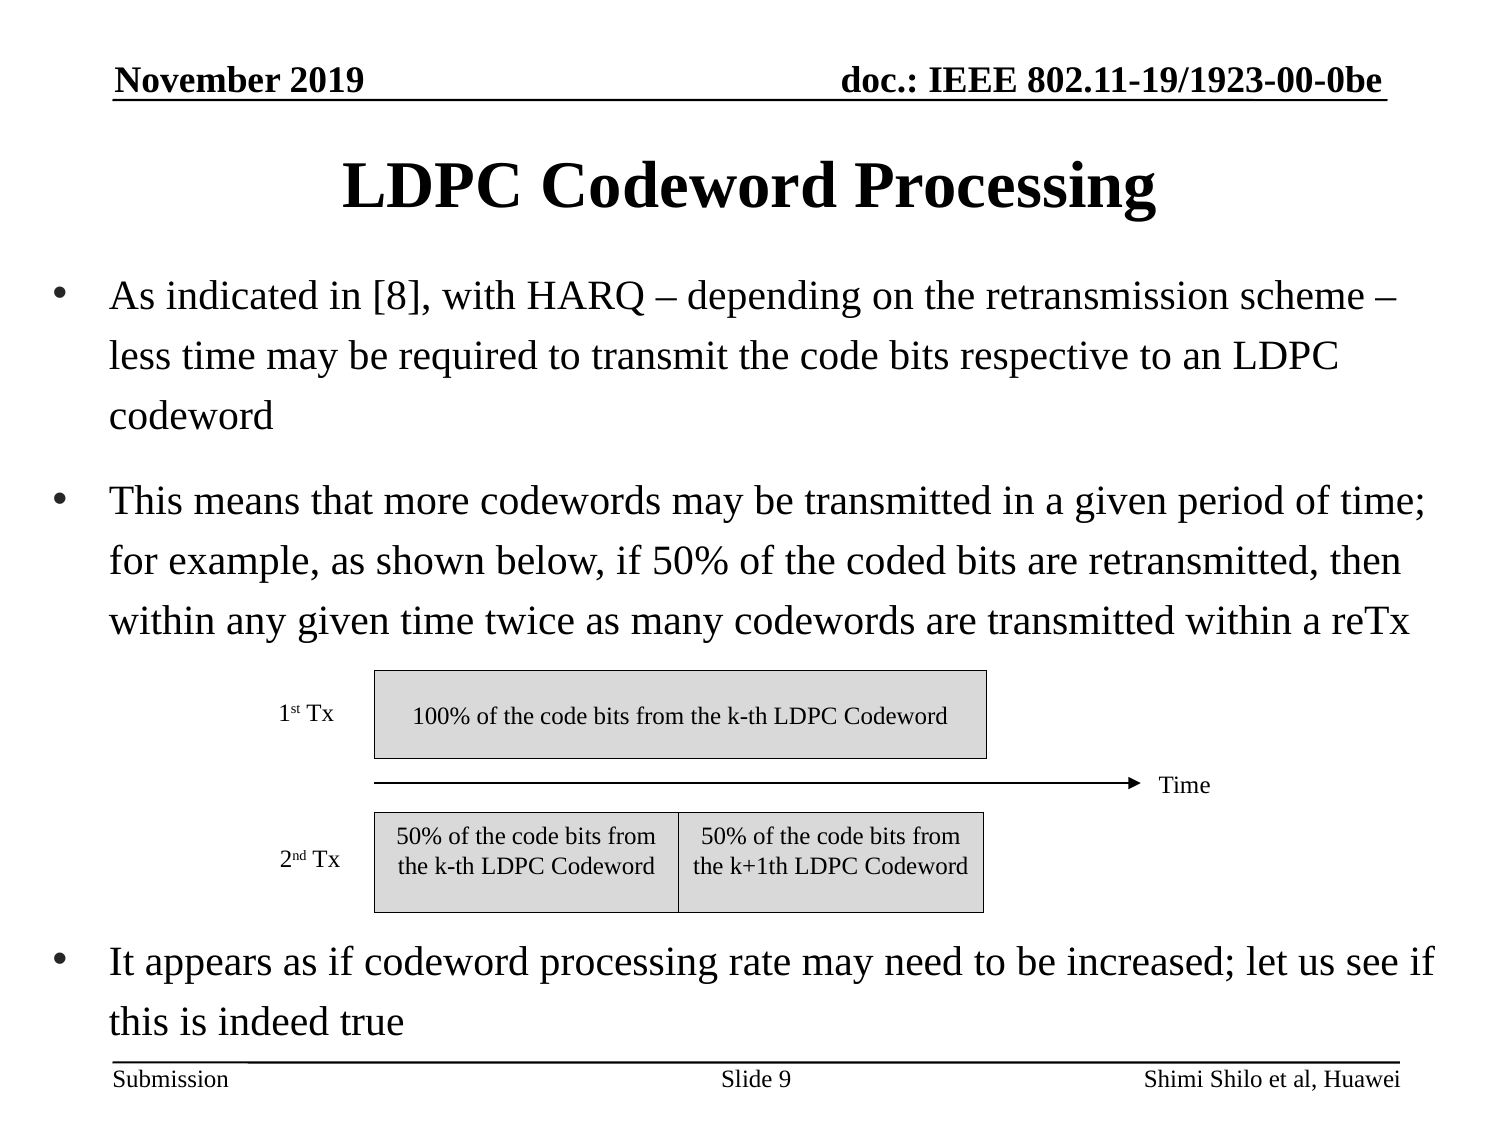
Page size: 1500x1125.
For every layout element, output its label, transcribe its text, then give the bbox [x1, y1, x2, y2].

footer Shimi Shilo et al, Huawei [1140, 1061, 1402, 1093]
title LDPC Codeword Processing [112, 137, 1388, 226]
text_box Time [1131, 739, 1238, 827]
list As indicated in [8], with HARQ – depending on the retransmission scheme – less time may be required to transmit the code bits respective to an LDPC codeword This means that more codewords may be transmitted in a given period of time; for example, as shown below, if 50% of the coded bits are retransmitted, then within any given time twice as many codewords are transmitted within a reTx It appears as if codeword processing rate may need to be increased; let us see if this is indeed true [37, 249, 1476, 1076]
text_box 2nd Tx [257, 814, 363, 902]
slide_number Slide 9 [712, 1076, 800, 1093]
text_box 1st Tx [253, 667, 360, 755]
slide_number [114, 54, 374, 101]
text_box 100% of the code bits from the k-th LDPC Codeword [374, 670, 987, 759]
text_box 50% of the code bits from the k-th LDPC Codeword [374, 812, 678, 913]
text_box 50% of the code bits from the k+1th LDPC Codeword [678, 812, 984, 913]
